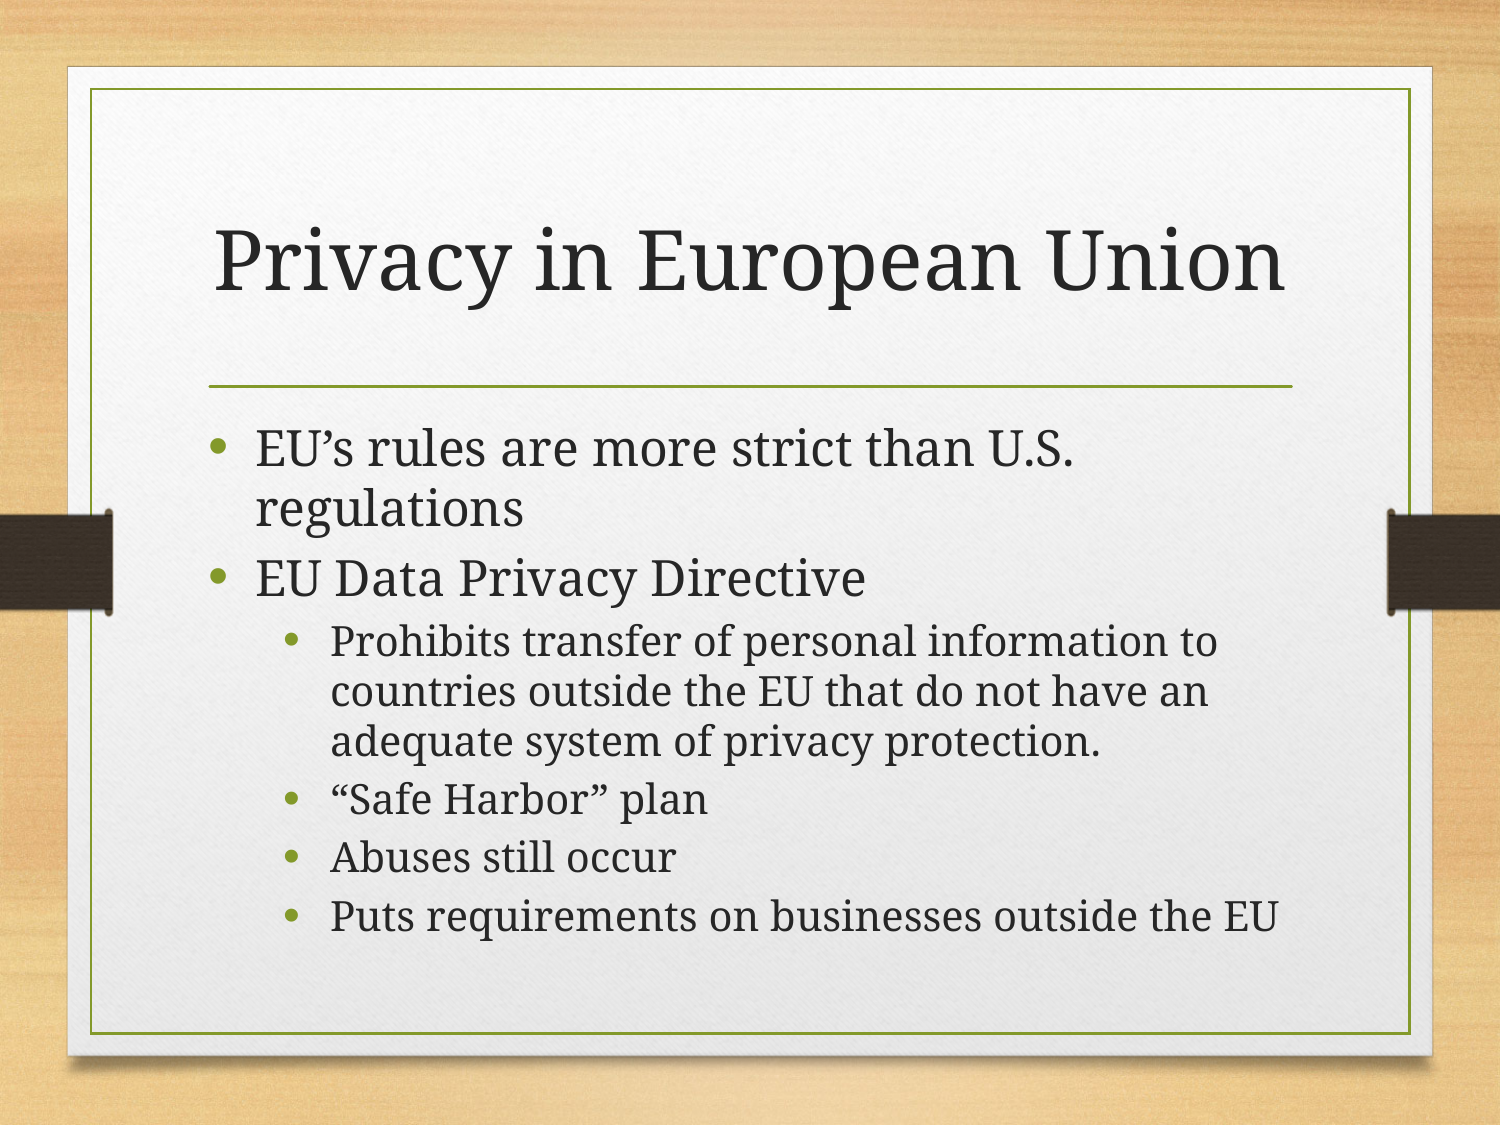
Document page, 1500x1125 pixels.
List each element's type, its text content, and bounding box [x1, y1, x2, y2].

title Privacy in European Union [193, 150, 1309, 365]
list EU’s rules are more strict than U.S. regulations EU Data Privacy Directive Prohibits transfer of personal information to countries outside the EU that do not have an adequate system of privacy protection. “Safe Harbor” plan Abuses still occur Puts requirements on businesses outside the EU [193, 408, 1309, 974]
picture [0, 0, 1500, 1125]
